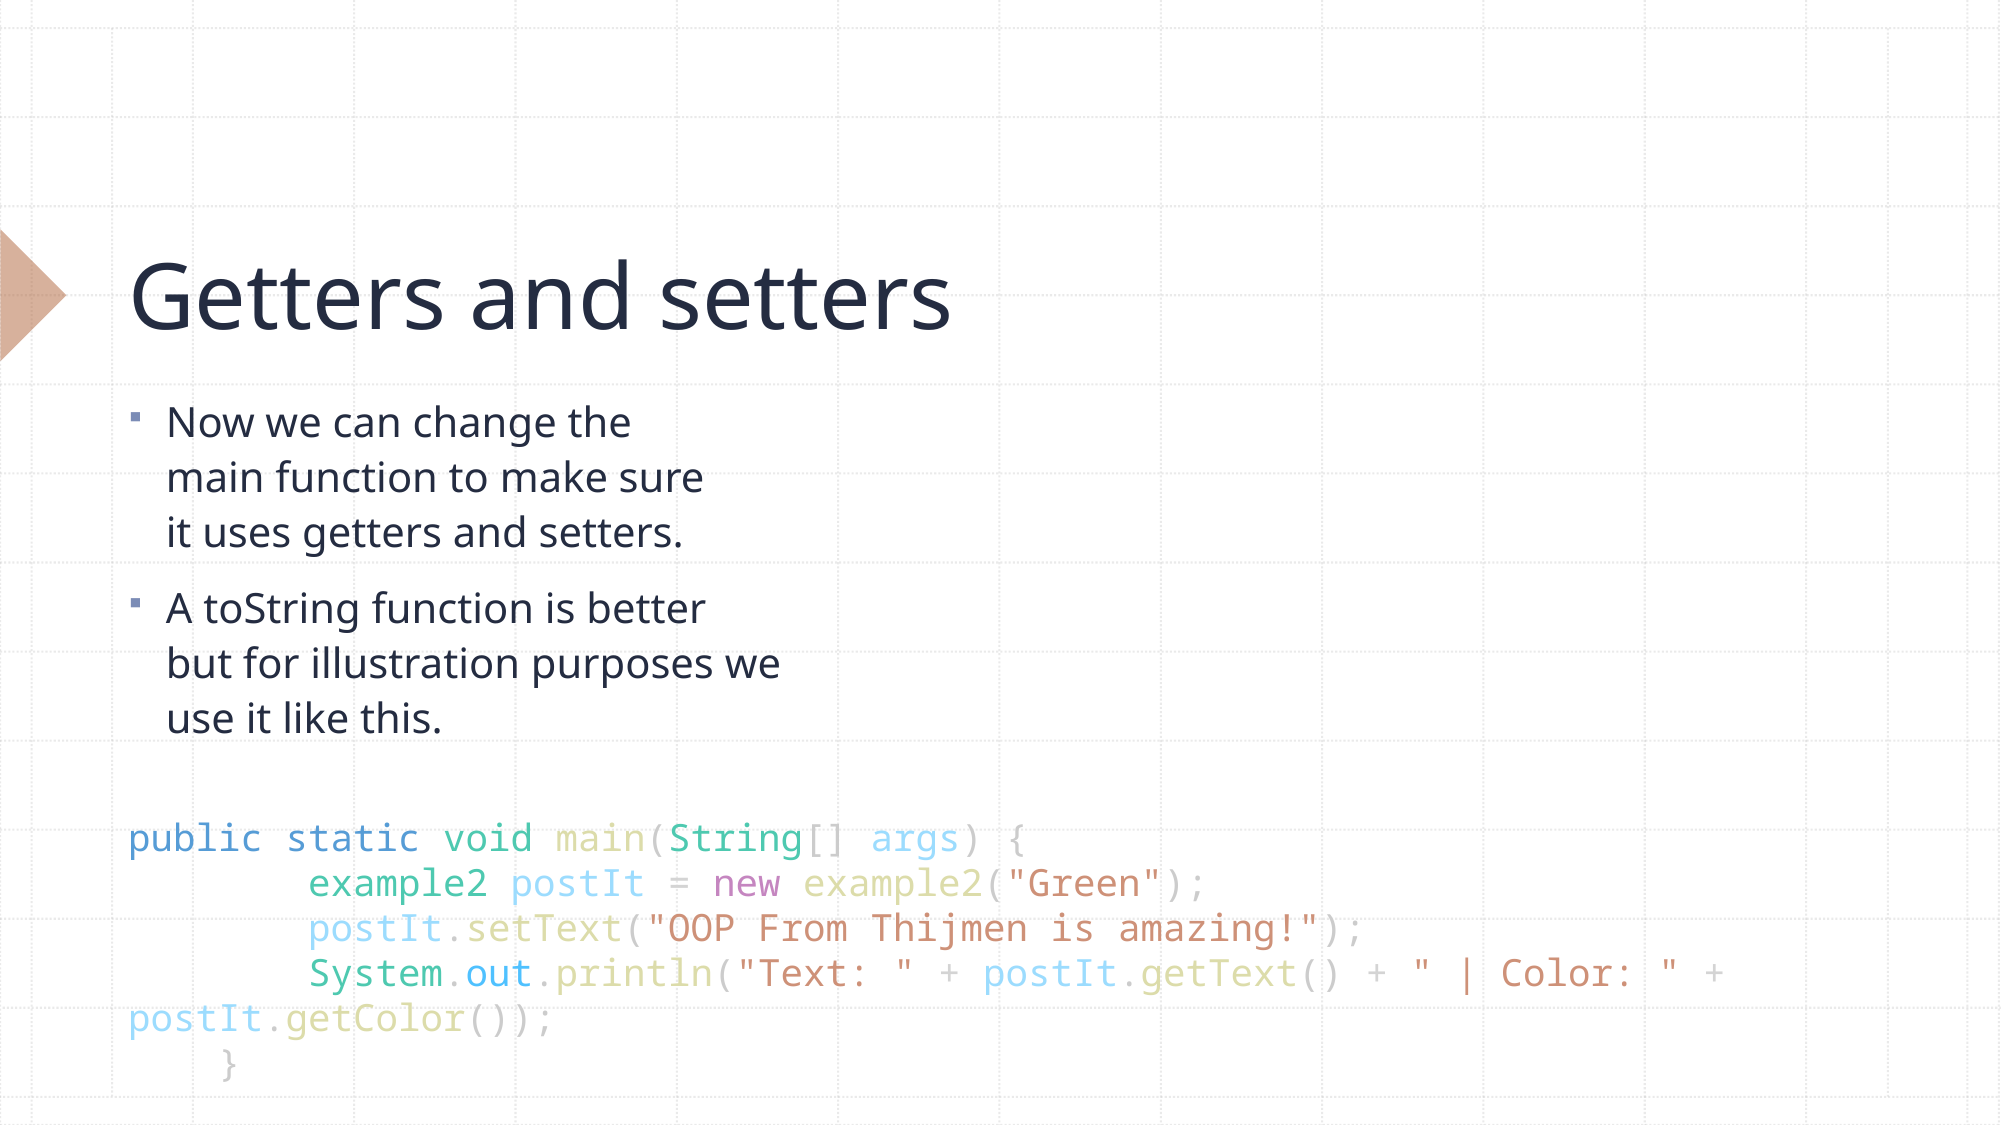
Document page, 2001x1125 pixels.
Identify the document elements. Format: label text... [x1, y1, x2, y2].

list Now we can change the main function to make sure it uses getters and setters. A toString function is better but for illustration purposes we use it like this. [113, 383, 1808, 806]
text_box public static void main(String[] args) { example2 postIt = new example2("Green"); postIt.setText("OOP From Thijmen is amazing!"); System.out.println("Text: " + postIt.getText() + " | Color: " + postIt.getColor()); } [113, 806, 2000, 1092]
title Getters and setters [113, 119, 1808, 356]
